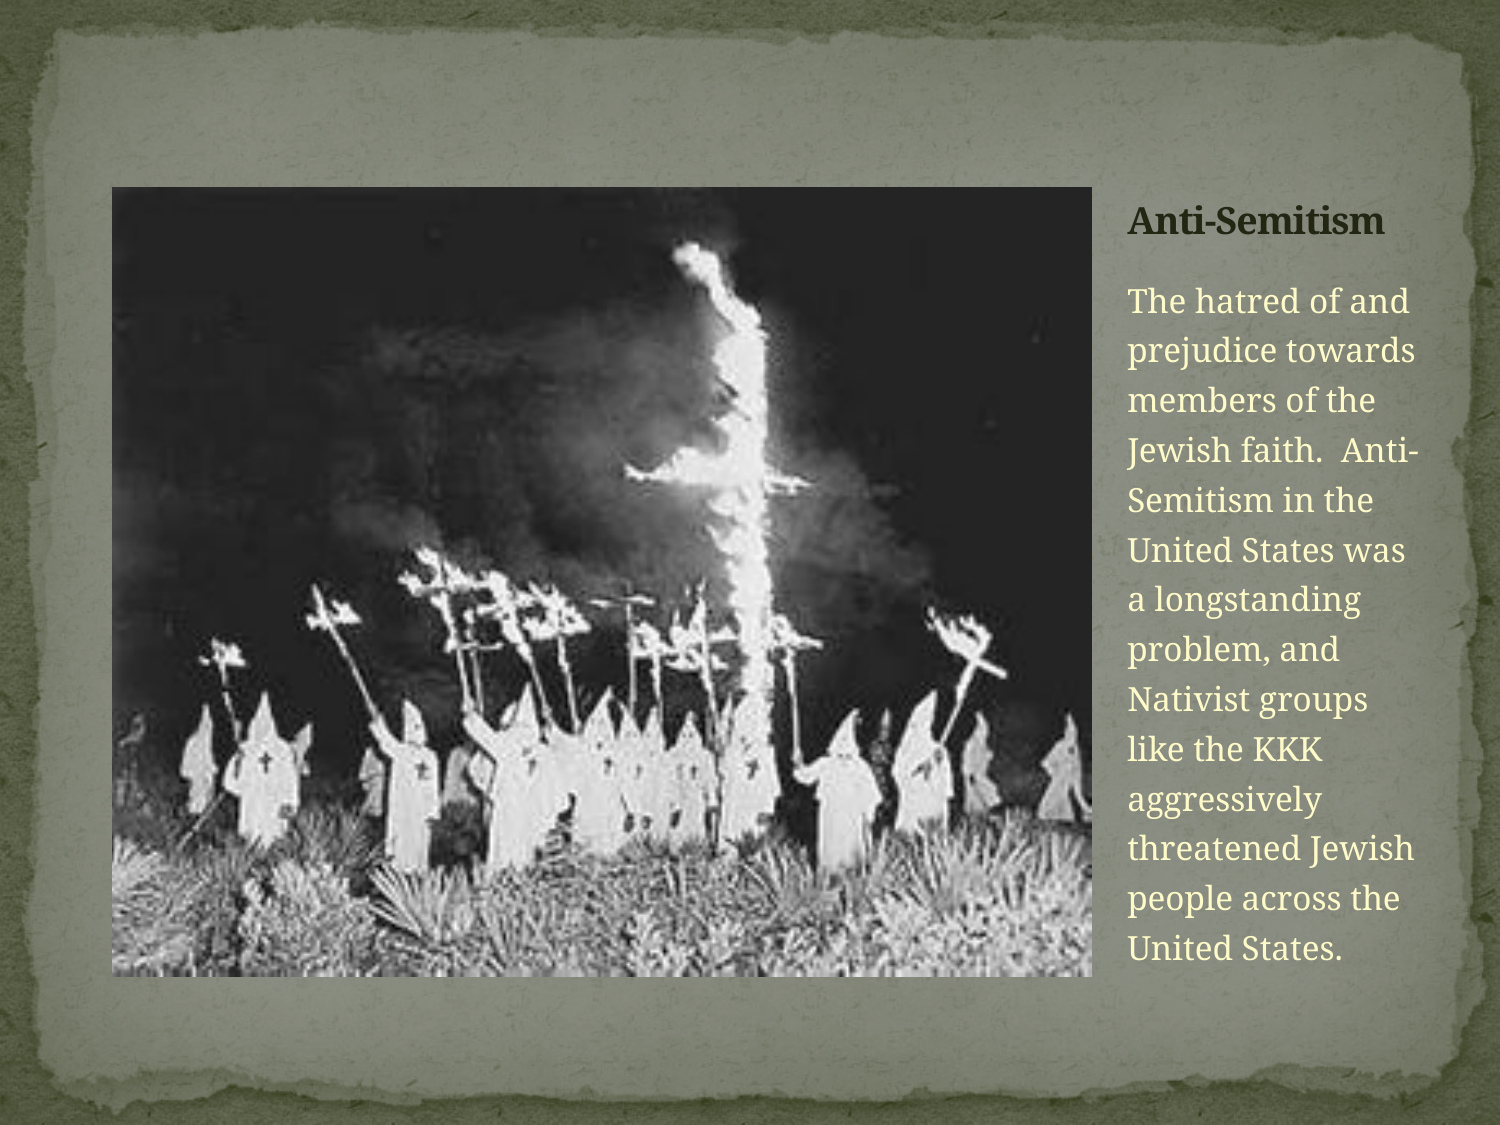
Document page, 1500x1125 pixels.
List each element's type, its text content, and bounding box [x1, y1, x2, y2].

list The hatred of and prejudice towards members of the Jewish faith. Anti-Semitism in the United States was a longstanding problem, and Nativist groups like the KKK aggressively threatened Jewish people across the United States. [1112, 262, 1438, 988]
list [115, 190, 1090, 975]
title Anti-Semitism [1112, 74, 1438, 250]
